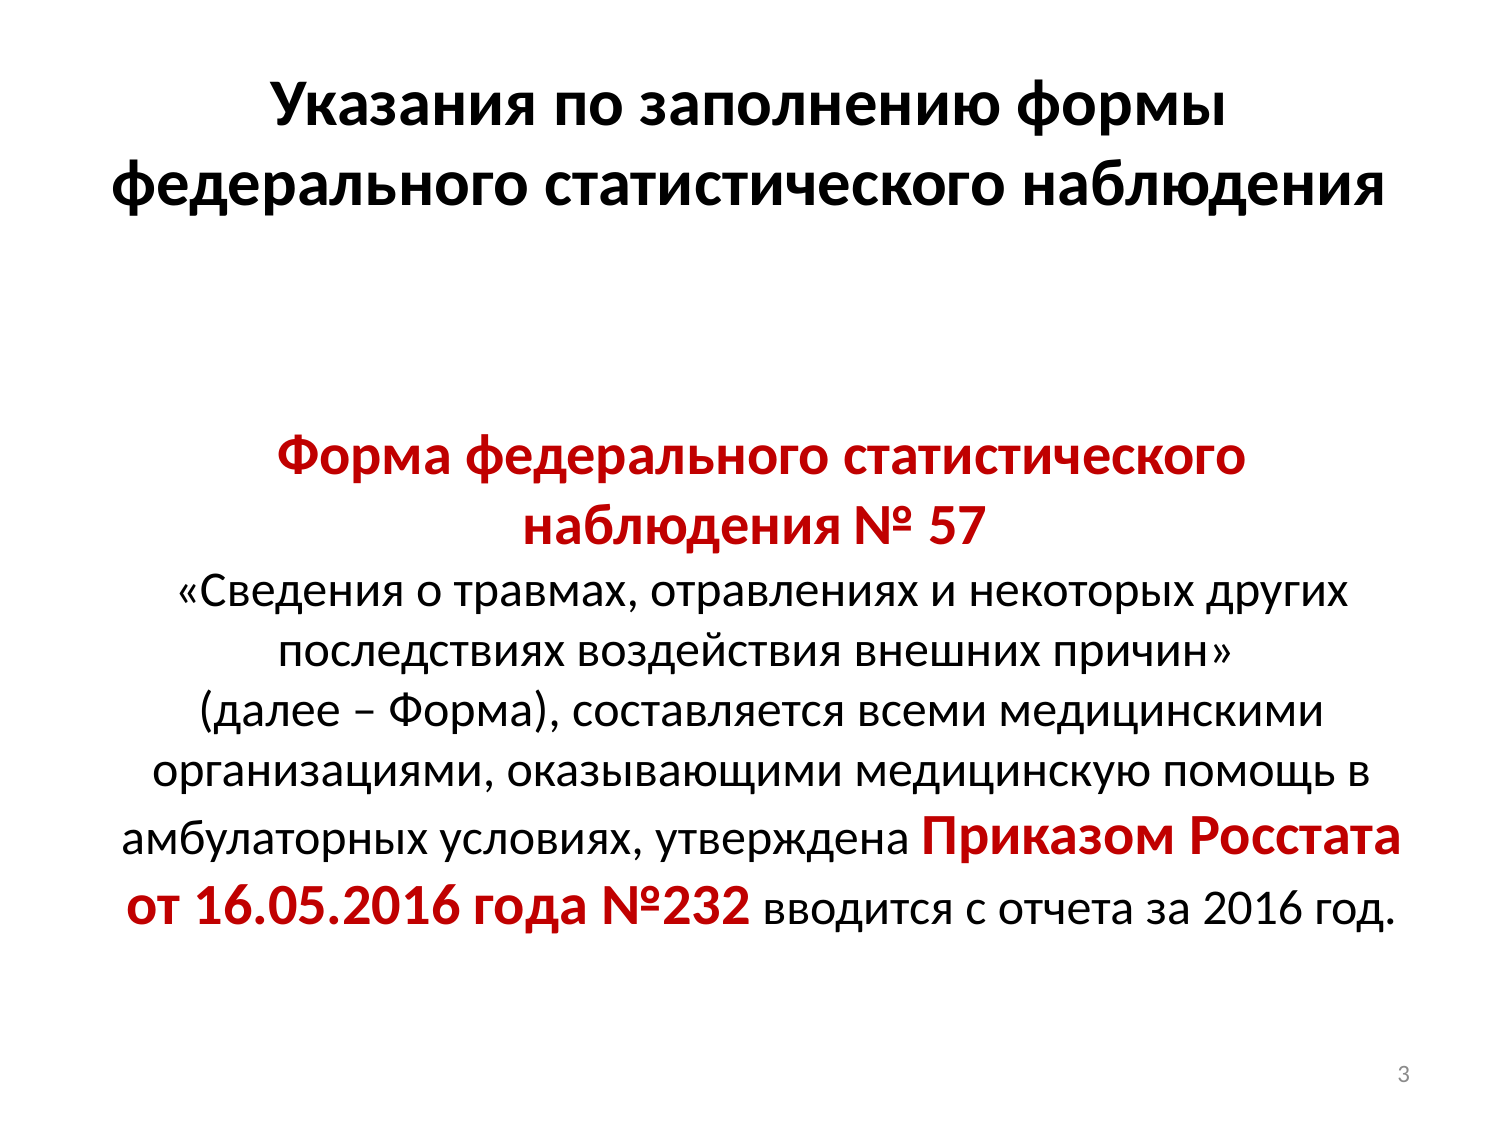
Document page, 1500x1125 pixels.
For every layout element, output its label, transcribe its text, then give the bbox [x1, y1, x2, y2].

slide_number 3 [1074, 1042, 1425, 1103]
title Указания по заполнению формы федерального статистического наблюдения [75, 45, 1425, 233]
text_box Форма федерального статистического наблюдения № 57 «Сведения о травмах, отравлениях и некоторых других последствиях воздействия внешних причин» (далее – Форма), составляется всеми медицинскими организациями, оказывающими медицинскую помощь в амбулаторных условиях, утверждена Приказом Росстата от 16.05.2016 года №232 вводится с отчета за 2016 год. [100, 408, 1424, 1004]
